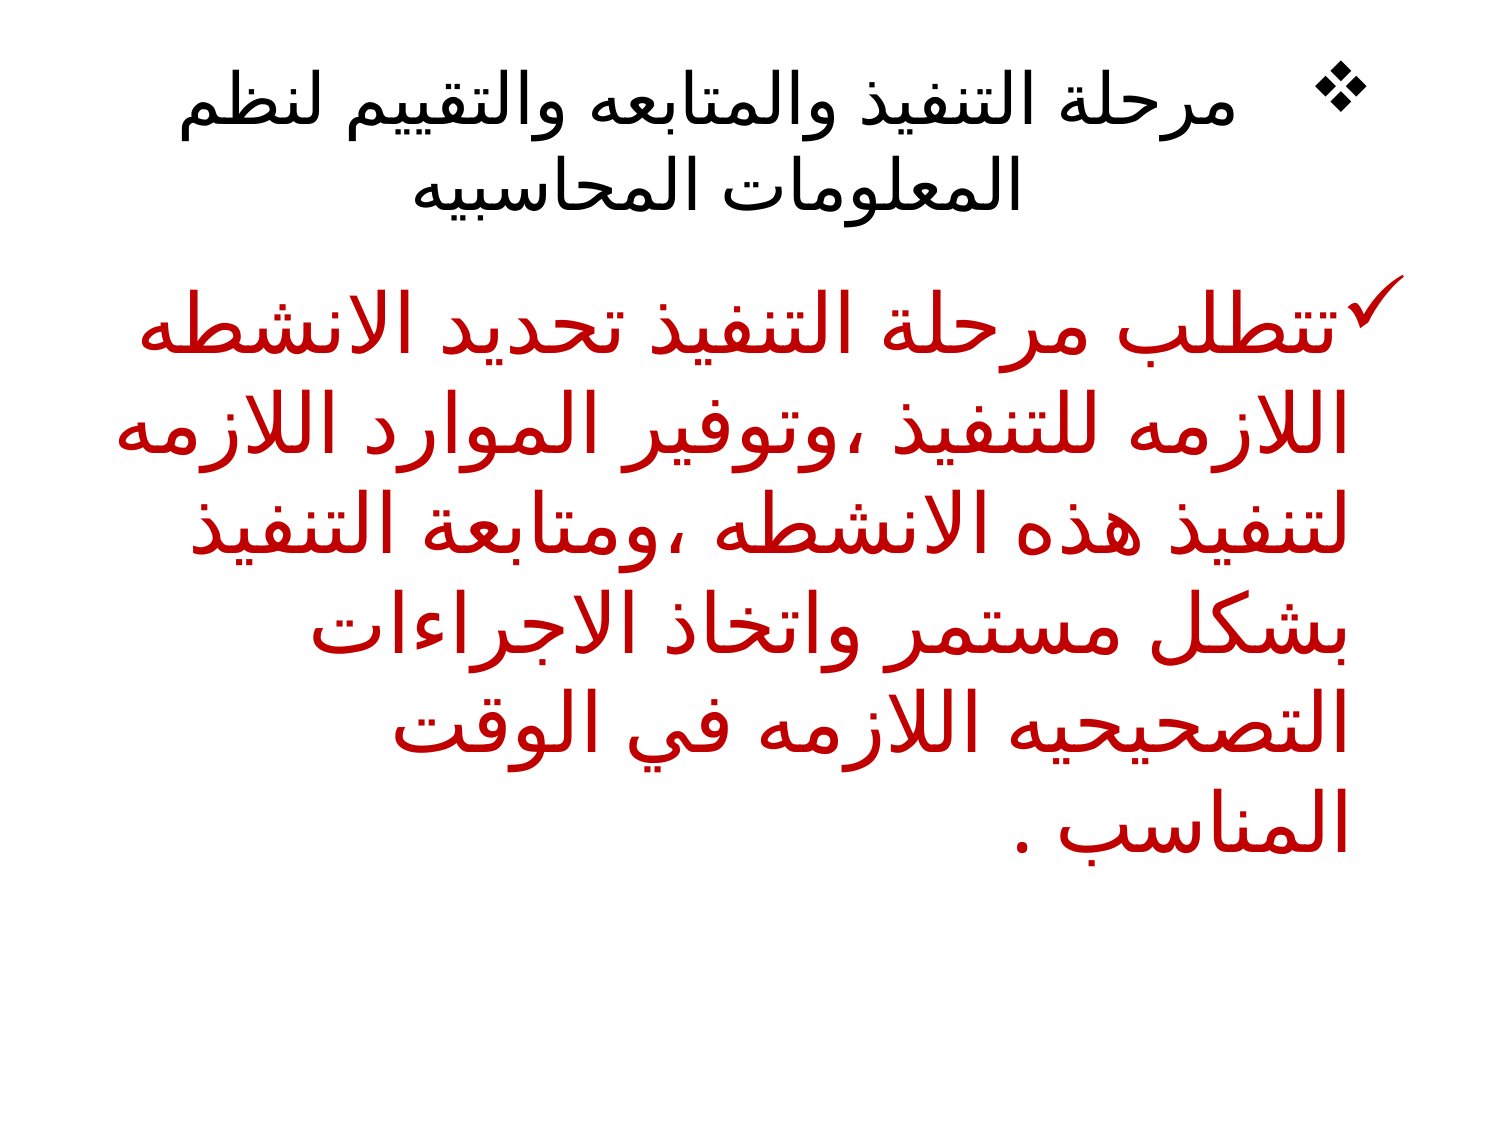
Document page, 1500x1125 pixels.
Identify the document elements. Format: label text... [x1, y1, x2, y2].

title مرحلة التنفيذ والمتابعه والتقييم لنظم المعلومات المحاسبيه [75, 45, 1425, 233]
list تتطلب مرحلة التنفيذ تحديد الانشطه اللازمه للتنفيذ ،وتوفير الموارد اللازمه لتنفيذ هذه الانشطه ،ومتابعة التنفيذ بشكل مستمر واتخاذ الاجراءات التصحيحيه اللازمه في الوقت المناسب . [75, 262, 1425, 1005]
